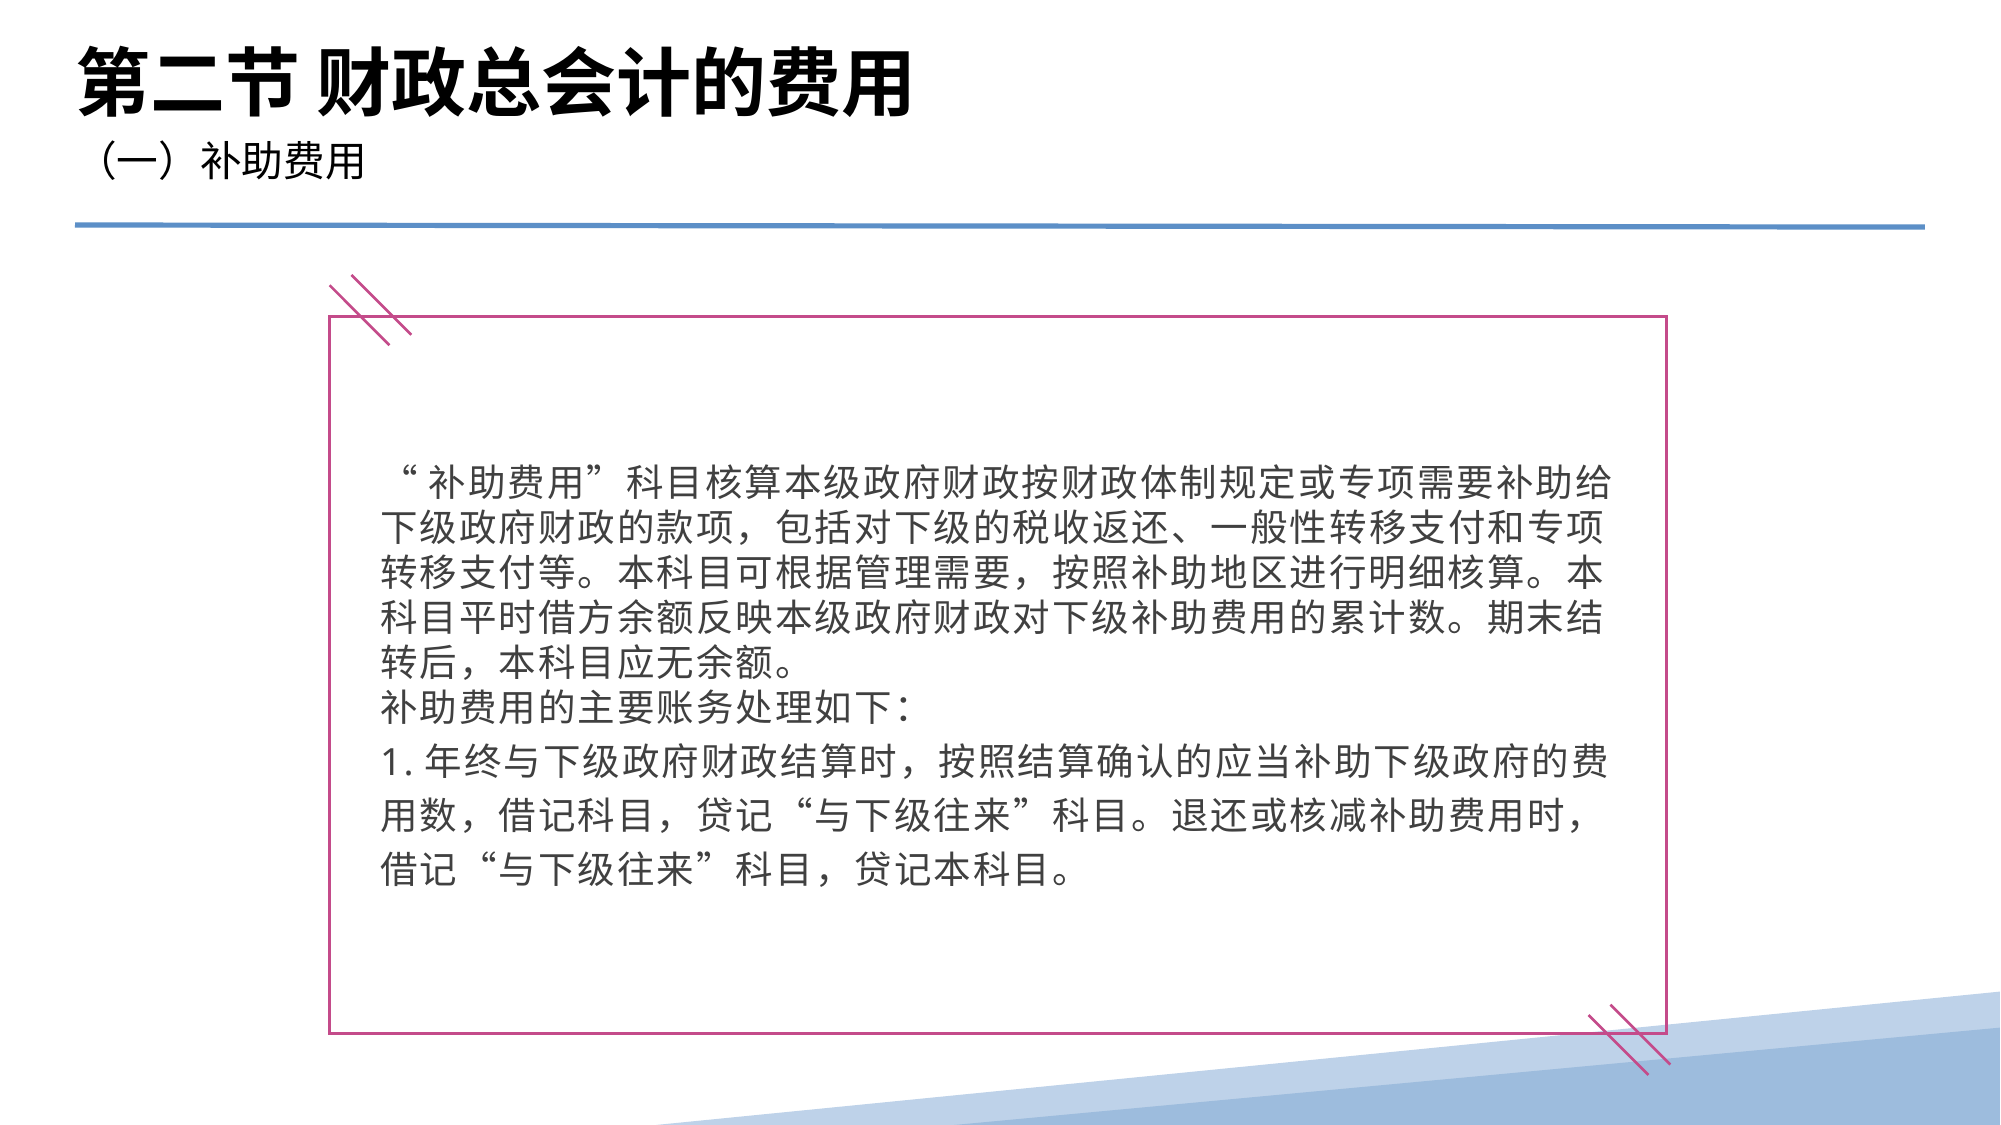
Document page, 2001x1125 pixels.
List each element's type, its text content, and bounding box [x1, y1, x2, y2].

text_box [1610, 1004, 1671, 1065]
text_box “补助费用”科目核算本级政府财政按财政体制规定或专项需要补助给下级政府财政的款项，包括对下级的税收返还、一般性转移支付和专项转移支付等。本科目可根据管理需要，按照补助地区进行明细核算。本科目平时借方余额反映本级政府财政对下级补助费用的累计数。期末结转后，本科目应无余额。 补助费用的主要账务处理如下： 1.年终与下级政府财政结算时，按照结算确认的应当补助下级政府的费用数，借记科目，贷记“与下级往来”科目。退还或核减补助费用时，借记“与下级往来”科目，贷记本科目。 [369, 351, 1627, 998]
text_box 第二节 财政总会计的费用 [75, 24, 1925, 124]
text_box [351, 274, 412, 335]
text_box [74, 224, 1925, 228]
text_box （一）补助费用 [75, 124, 1925, 200]
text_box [656, 991, 2000, 1125]
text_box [329, 285, 390, 346]
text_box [1588, 1015, 1649, 1075]
text_box [328, 316, 1668, 1034]
